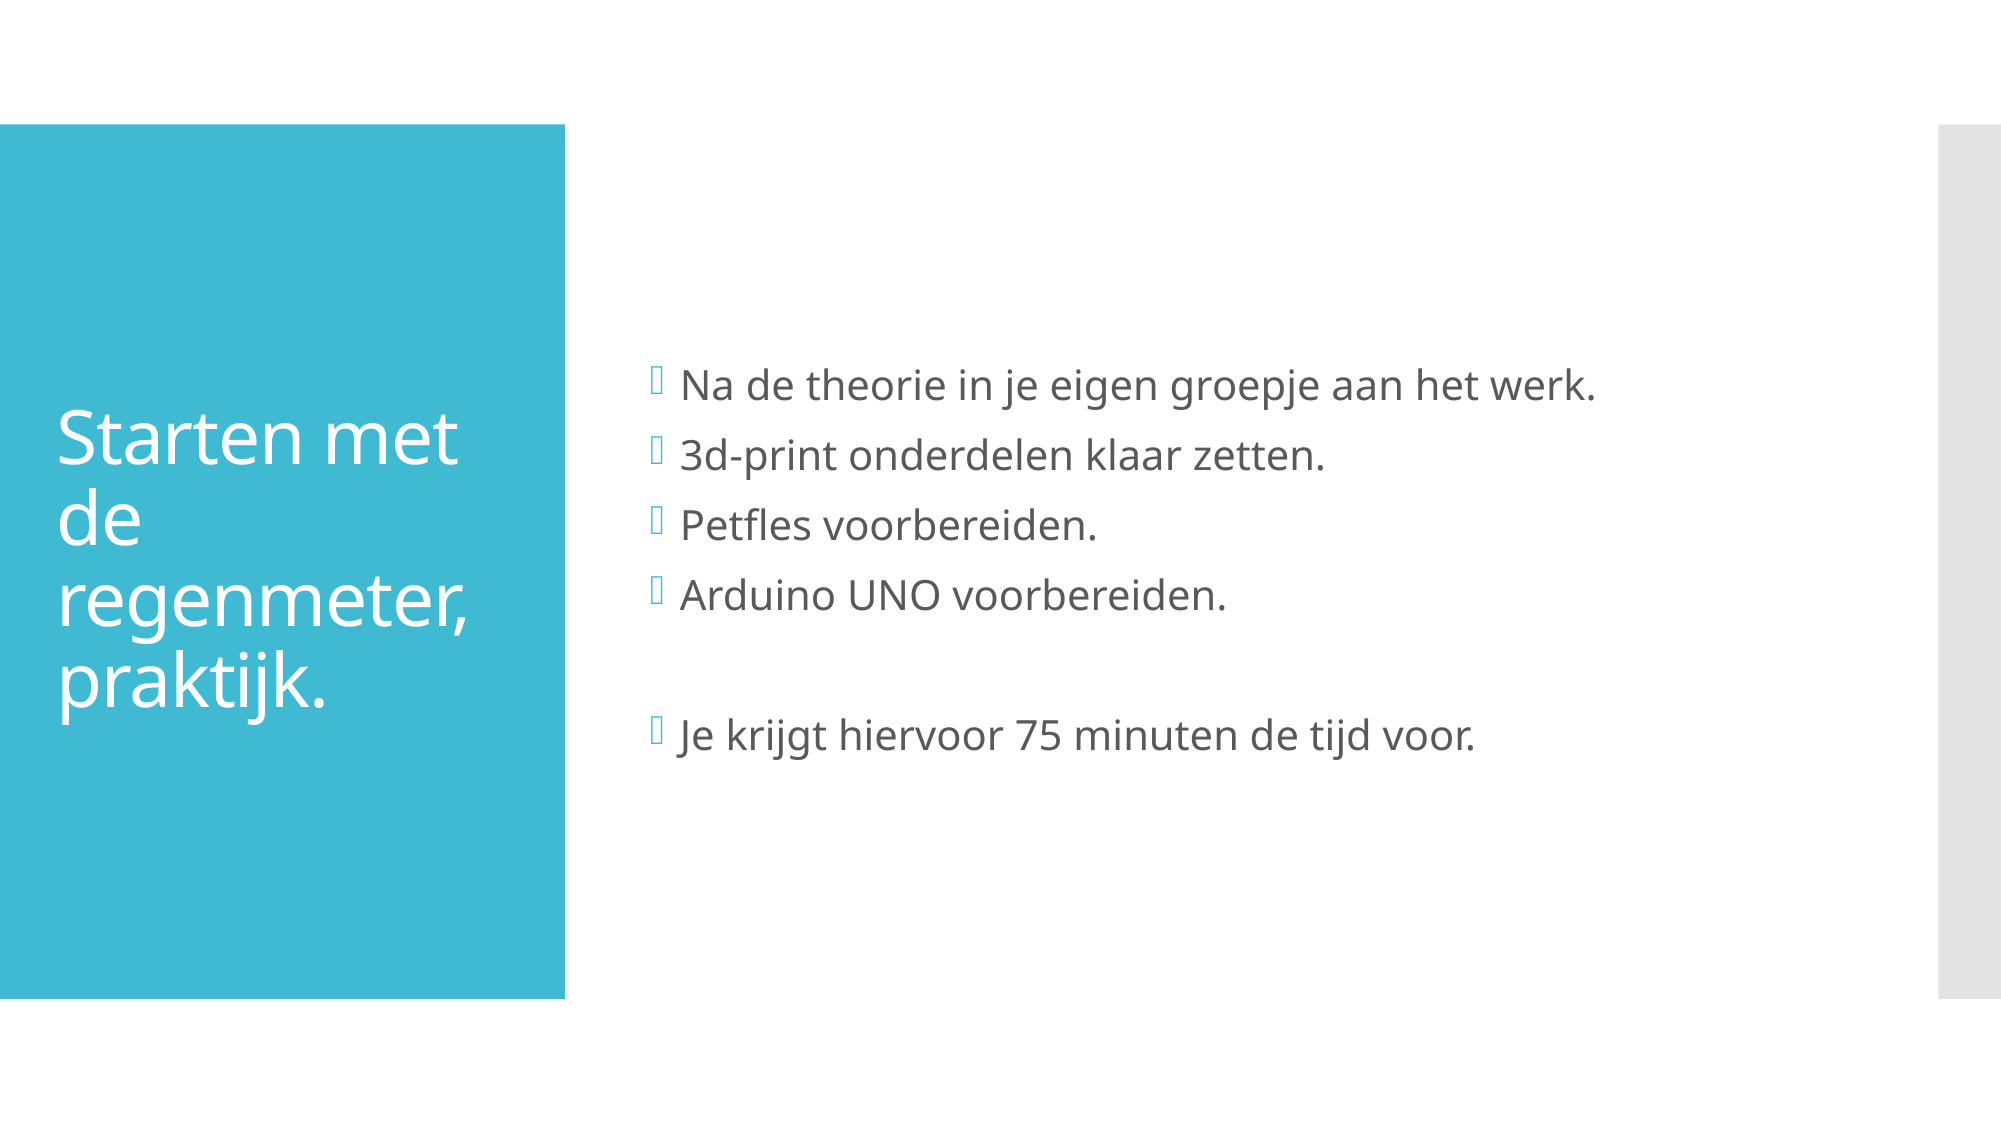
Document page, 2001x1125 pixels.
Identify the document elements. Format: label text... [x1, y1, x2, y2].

list Na de theorie in je eigen groepje aan het werk. 3d-print onderdelen klaar zetten. Petfles voorbereiden. Arduino UNO voorbereiden. Je krijgt hiervoor 75 minuten de tijd voor. [634, 141, 1835, 982]
title Starten met de regenmeter, praktijk. [41, 184, 525, 940]
